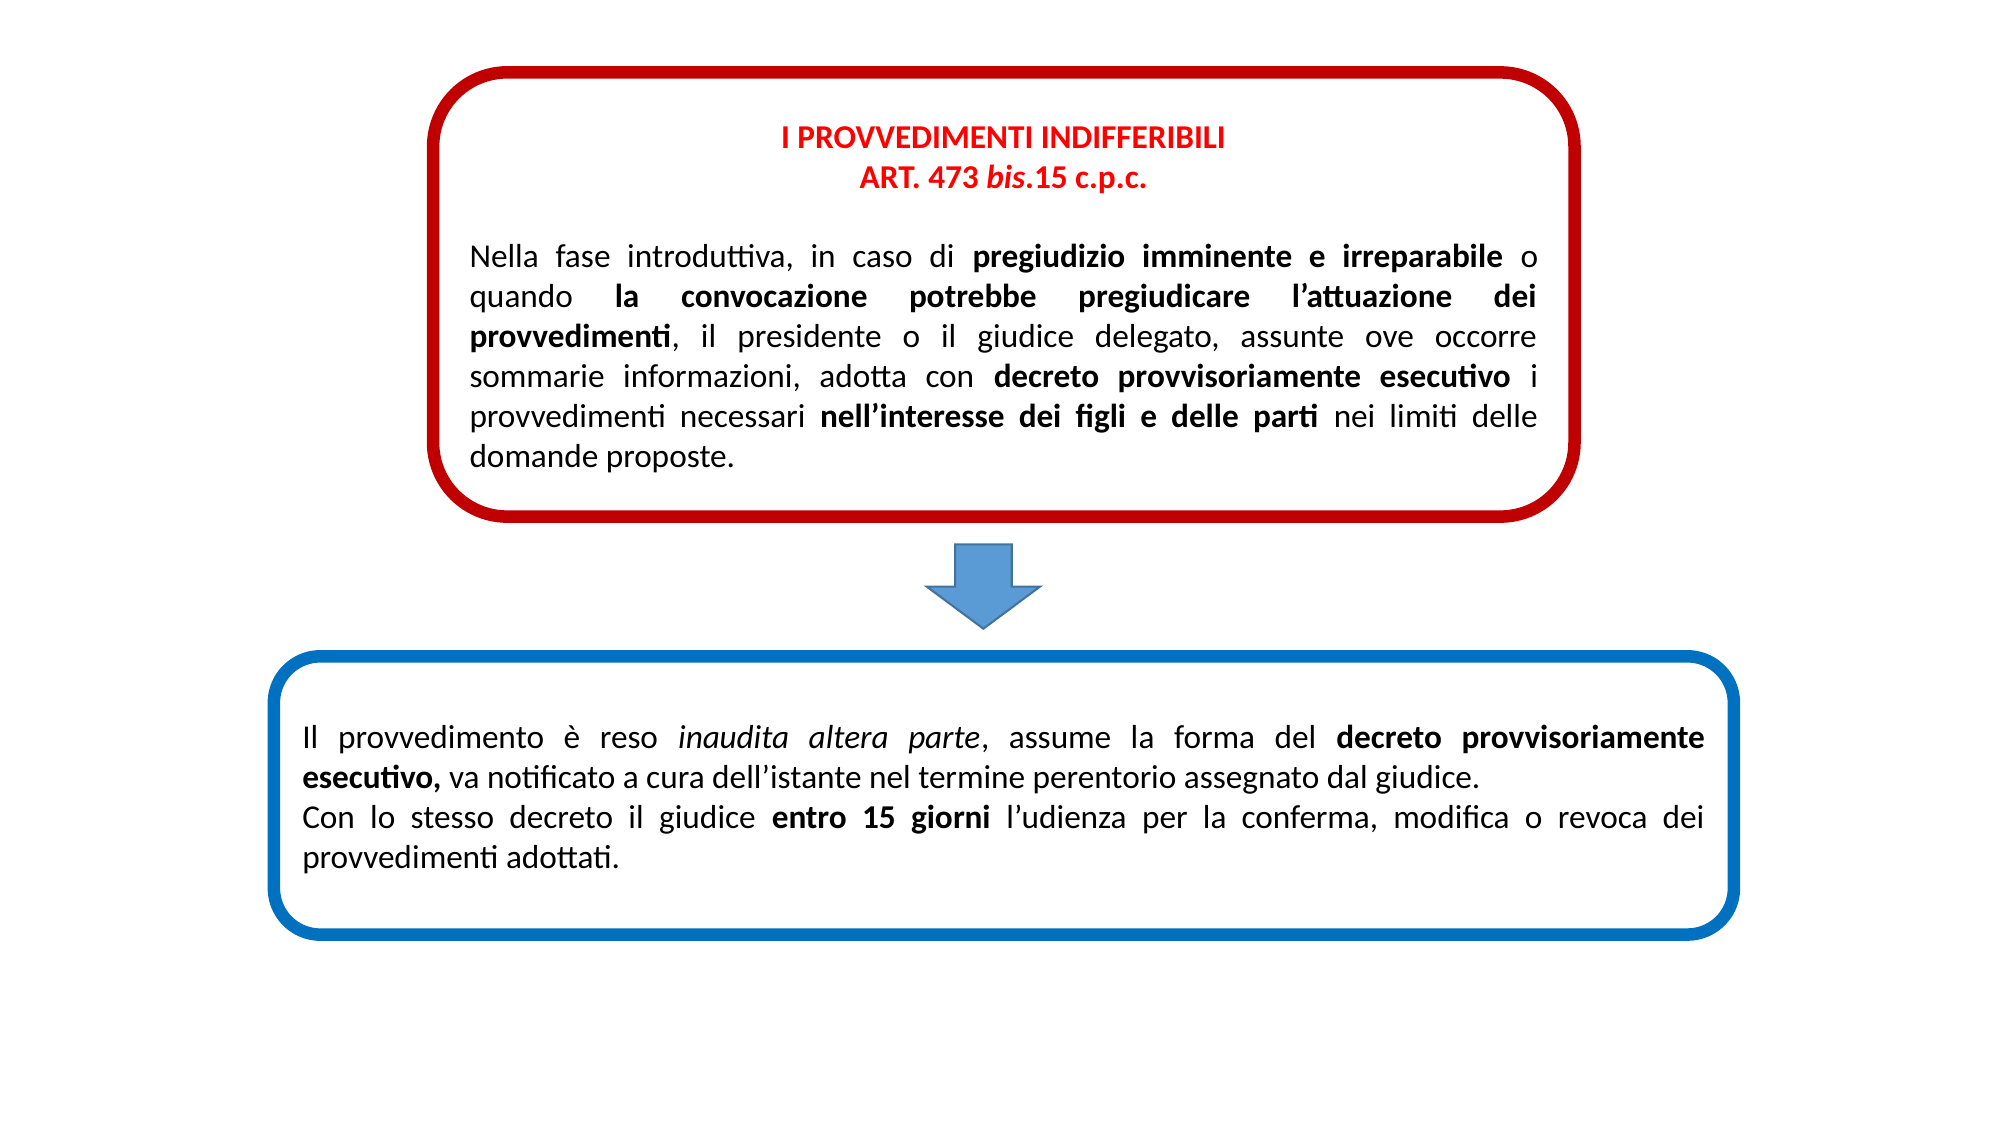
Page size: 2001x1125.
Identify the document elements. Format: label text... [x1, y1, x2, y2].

text_box [923, 543, 1044, 630]
text_box Il provvedimento è reso inaudita altera parte, assume la forma del decreto provvisoriamente esecutivo, va notificato a cura dell’istante nel termine perentorio assegnato dal giudice. Con lo stesso decreto il giudice entro 15 giorni l’udienza per la conferma, modifica o revoca dei provvedimenti adottati. [272, 655, 1735, 936]
text_box I PROVVEDIMENTI INDIFFERIBILI ART. 473 bis.15 c.p.c. Nella fase introduttiva, in caso di pregiudizio imminente e irreparabile o quando la convocazione potrebbe pregiudicare l’attuazione dei provvedimenti, il presidente o il giudice delegato, assunte ove occorre sommarie informazioni, adotta con decreto provvisoriamente esecutivo i provvedimenti necessari nell’interesse dei figli e delle parti nei limiti delle domande proposte. [432, 71, 1576, 518]
